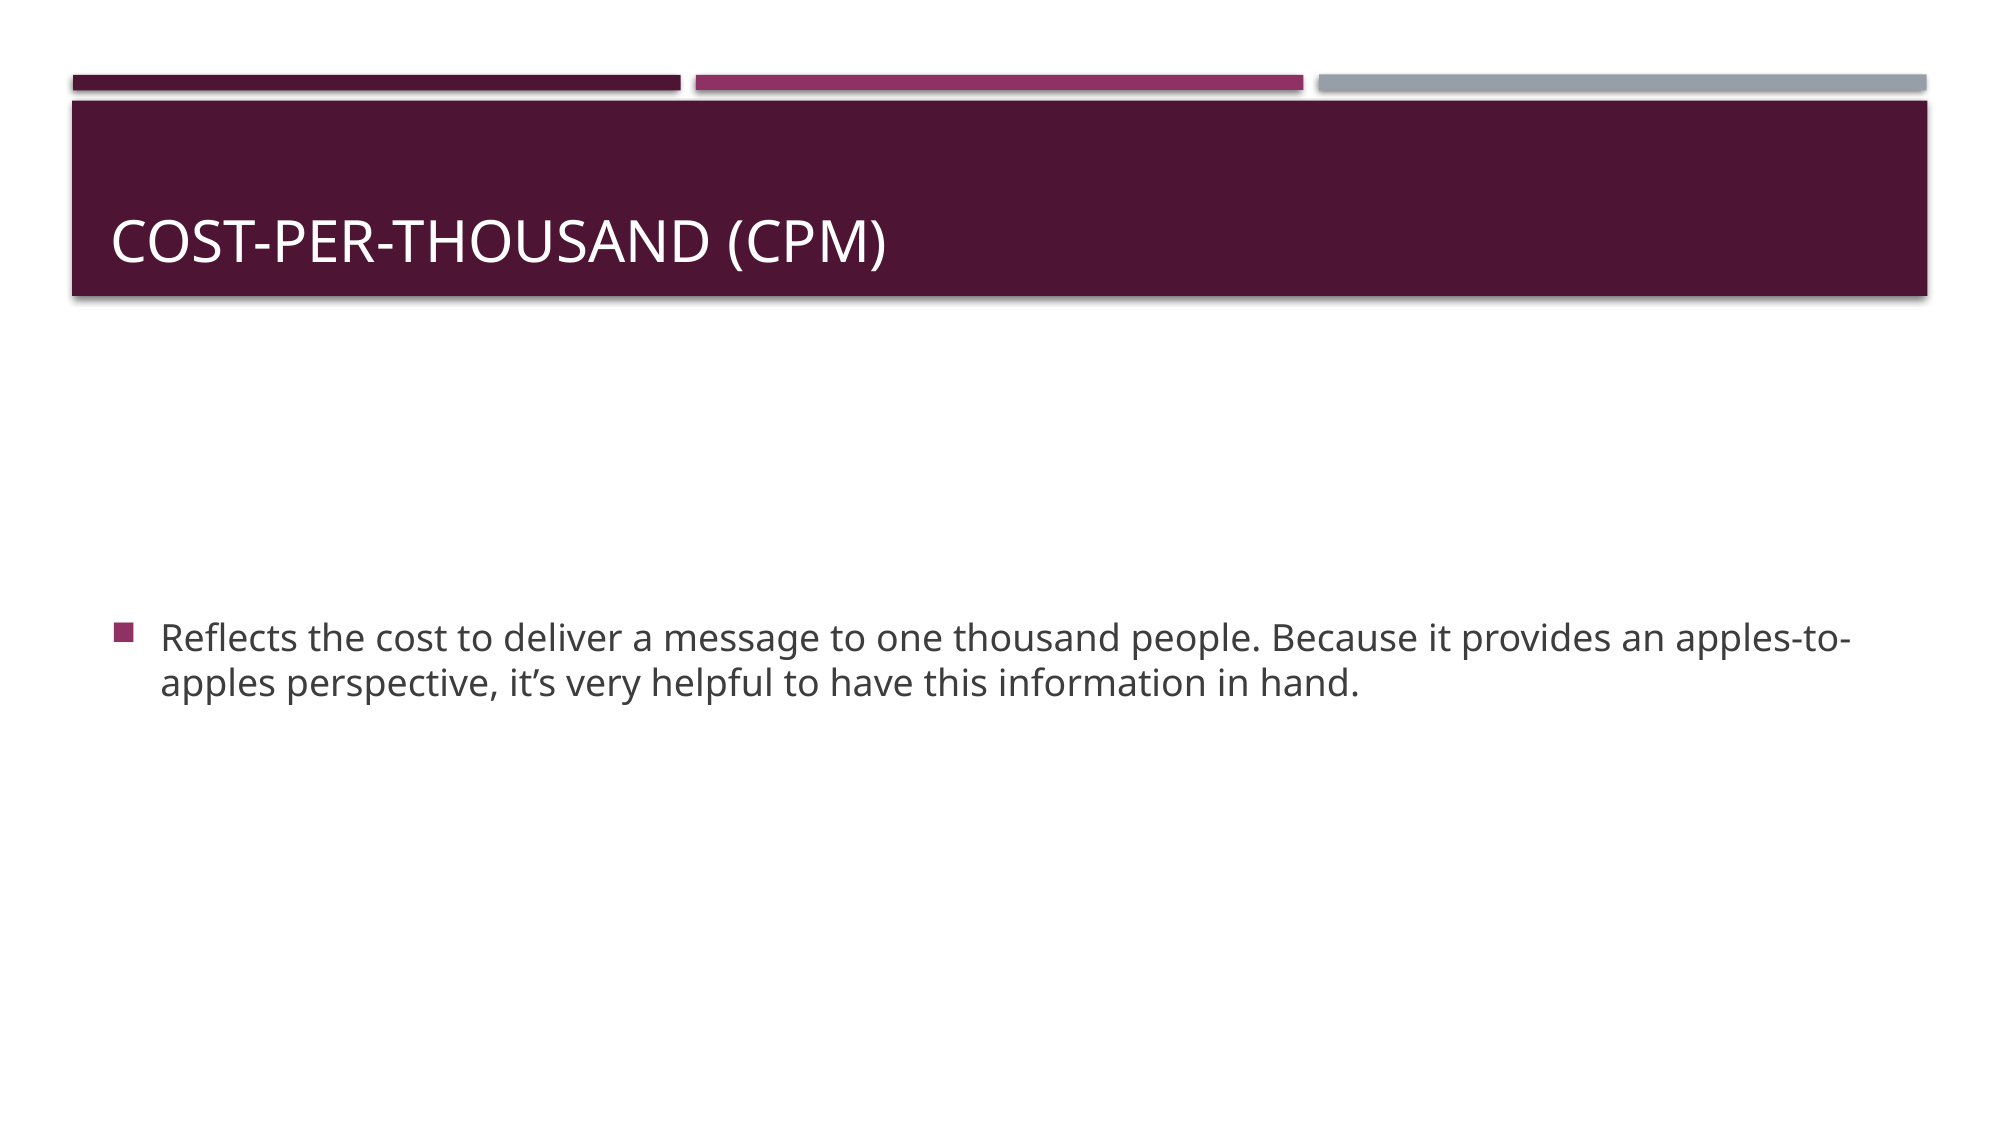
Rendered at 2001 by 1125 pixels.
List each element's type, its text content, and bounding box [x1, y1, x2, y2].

title Cost-per-thousand (CPM) [95, 115, 1905, 282]
list Reflects the cost to deliver a message to one thousand people. Because it provides an apples-to-apples perspective, it’s very helpful to have this information in hand. [95, 357, 1905, 962]
